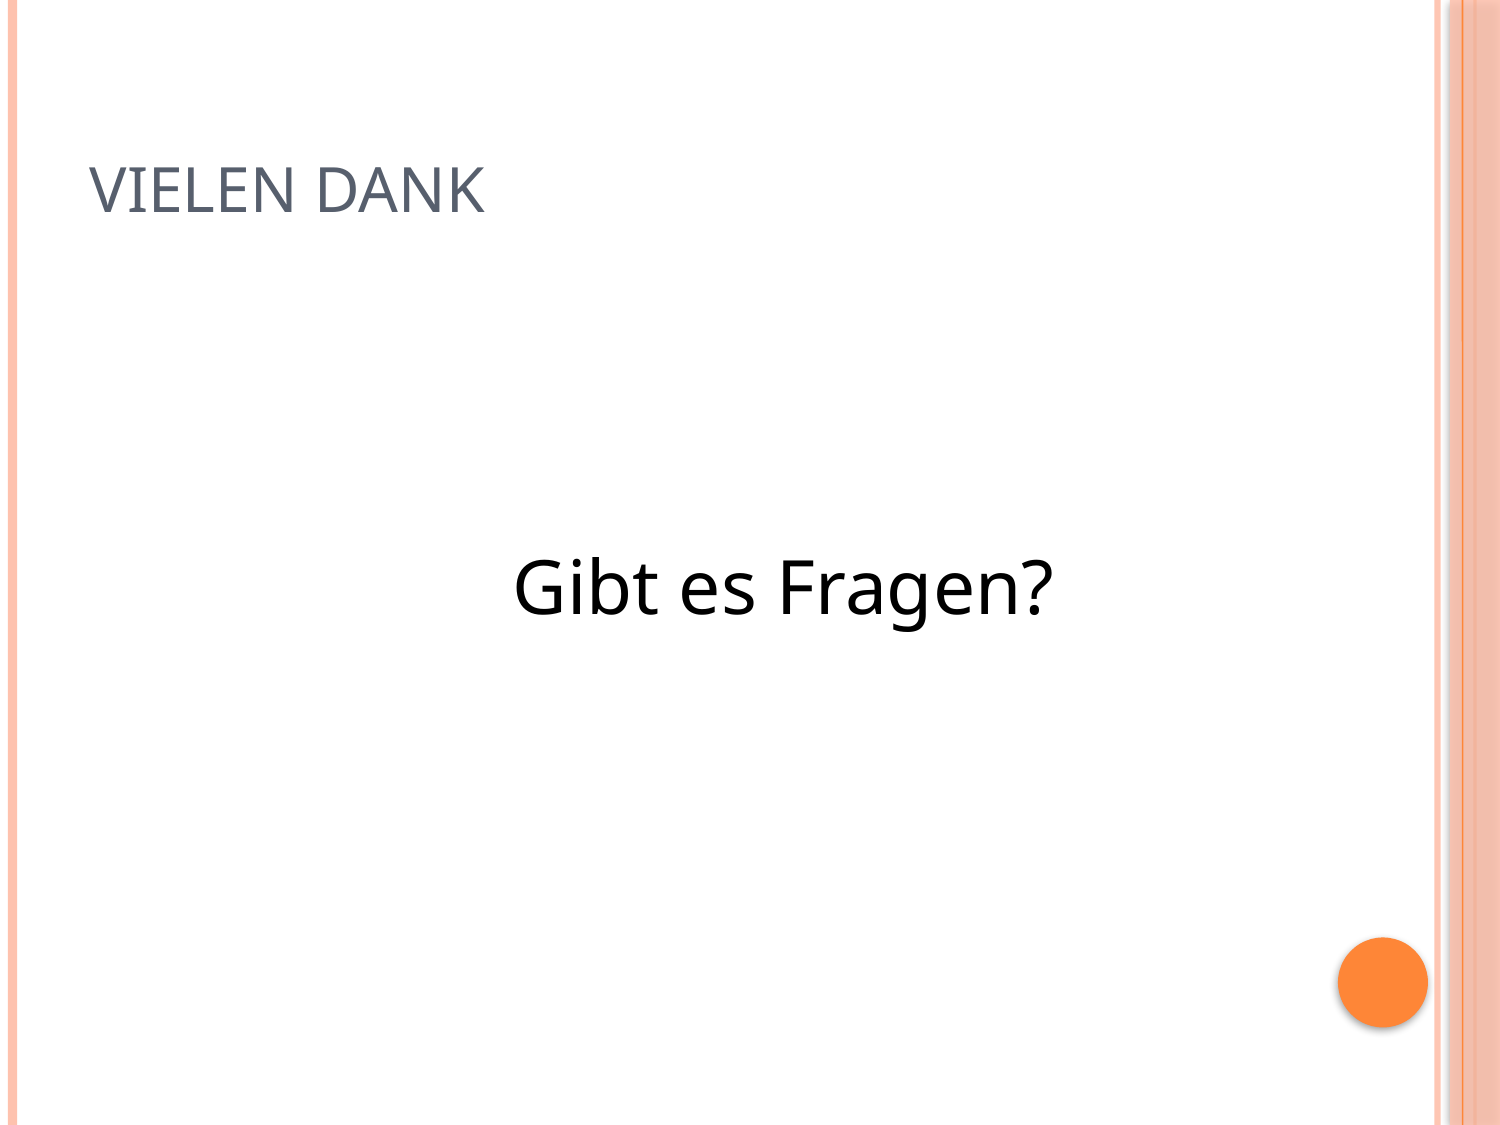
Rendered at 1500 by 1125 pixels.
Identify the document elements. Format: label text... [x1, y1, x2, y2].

list Gibt es Fragen? [75, 262, 1300, 1062]
title Vielen Dank [75, 45, 1300, 233]
